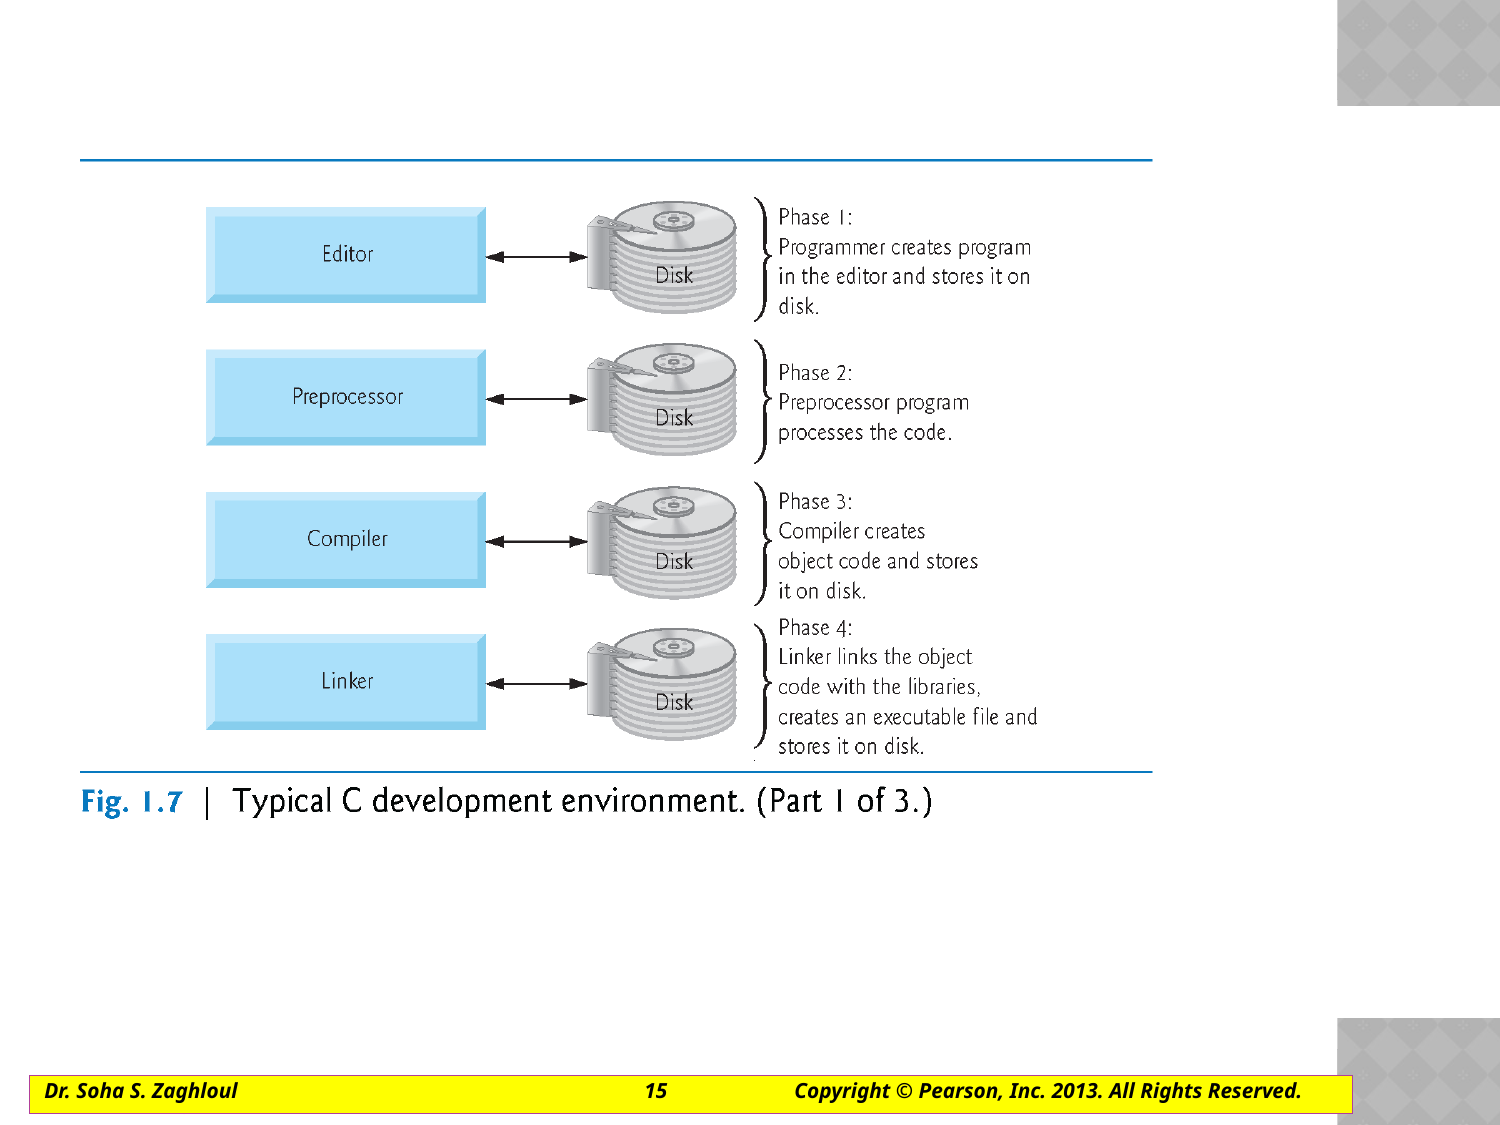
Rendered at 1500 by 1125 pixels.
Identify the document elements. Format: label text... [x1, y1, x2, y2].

picture [0, 106, 1500, 1019]
text_box Dr. Soha S. Zaghloul 15 Copyright © Pearson, Inc. 2013. All Rights Reserved. [29, 1075, 1353, 1114]
